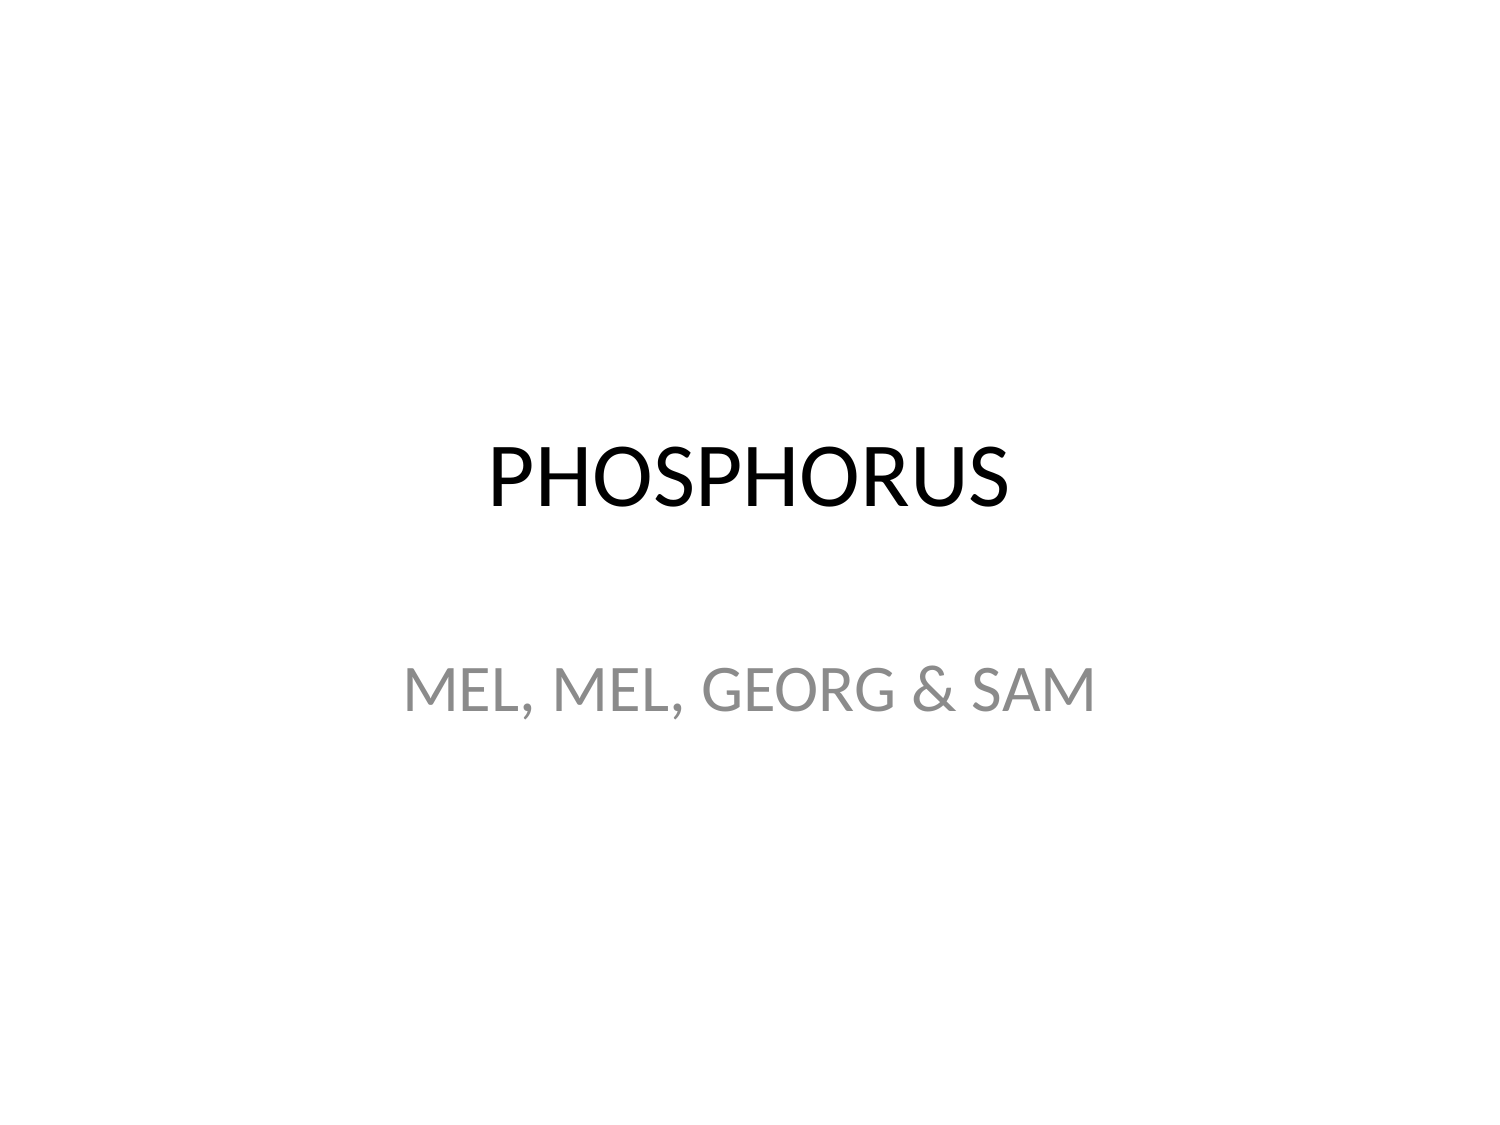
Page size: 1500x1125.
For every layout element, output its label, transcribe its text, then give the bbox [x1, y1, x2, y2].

subtitle MEL, MEL, GEORG & SAM [225, 637, 1275, 925]
title PHOSPHORUS [112, 349, 1388, 591]
